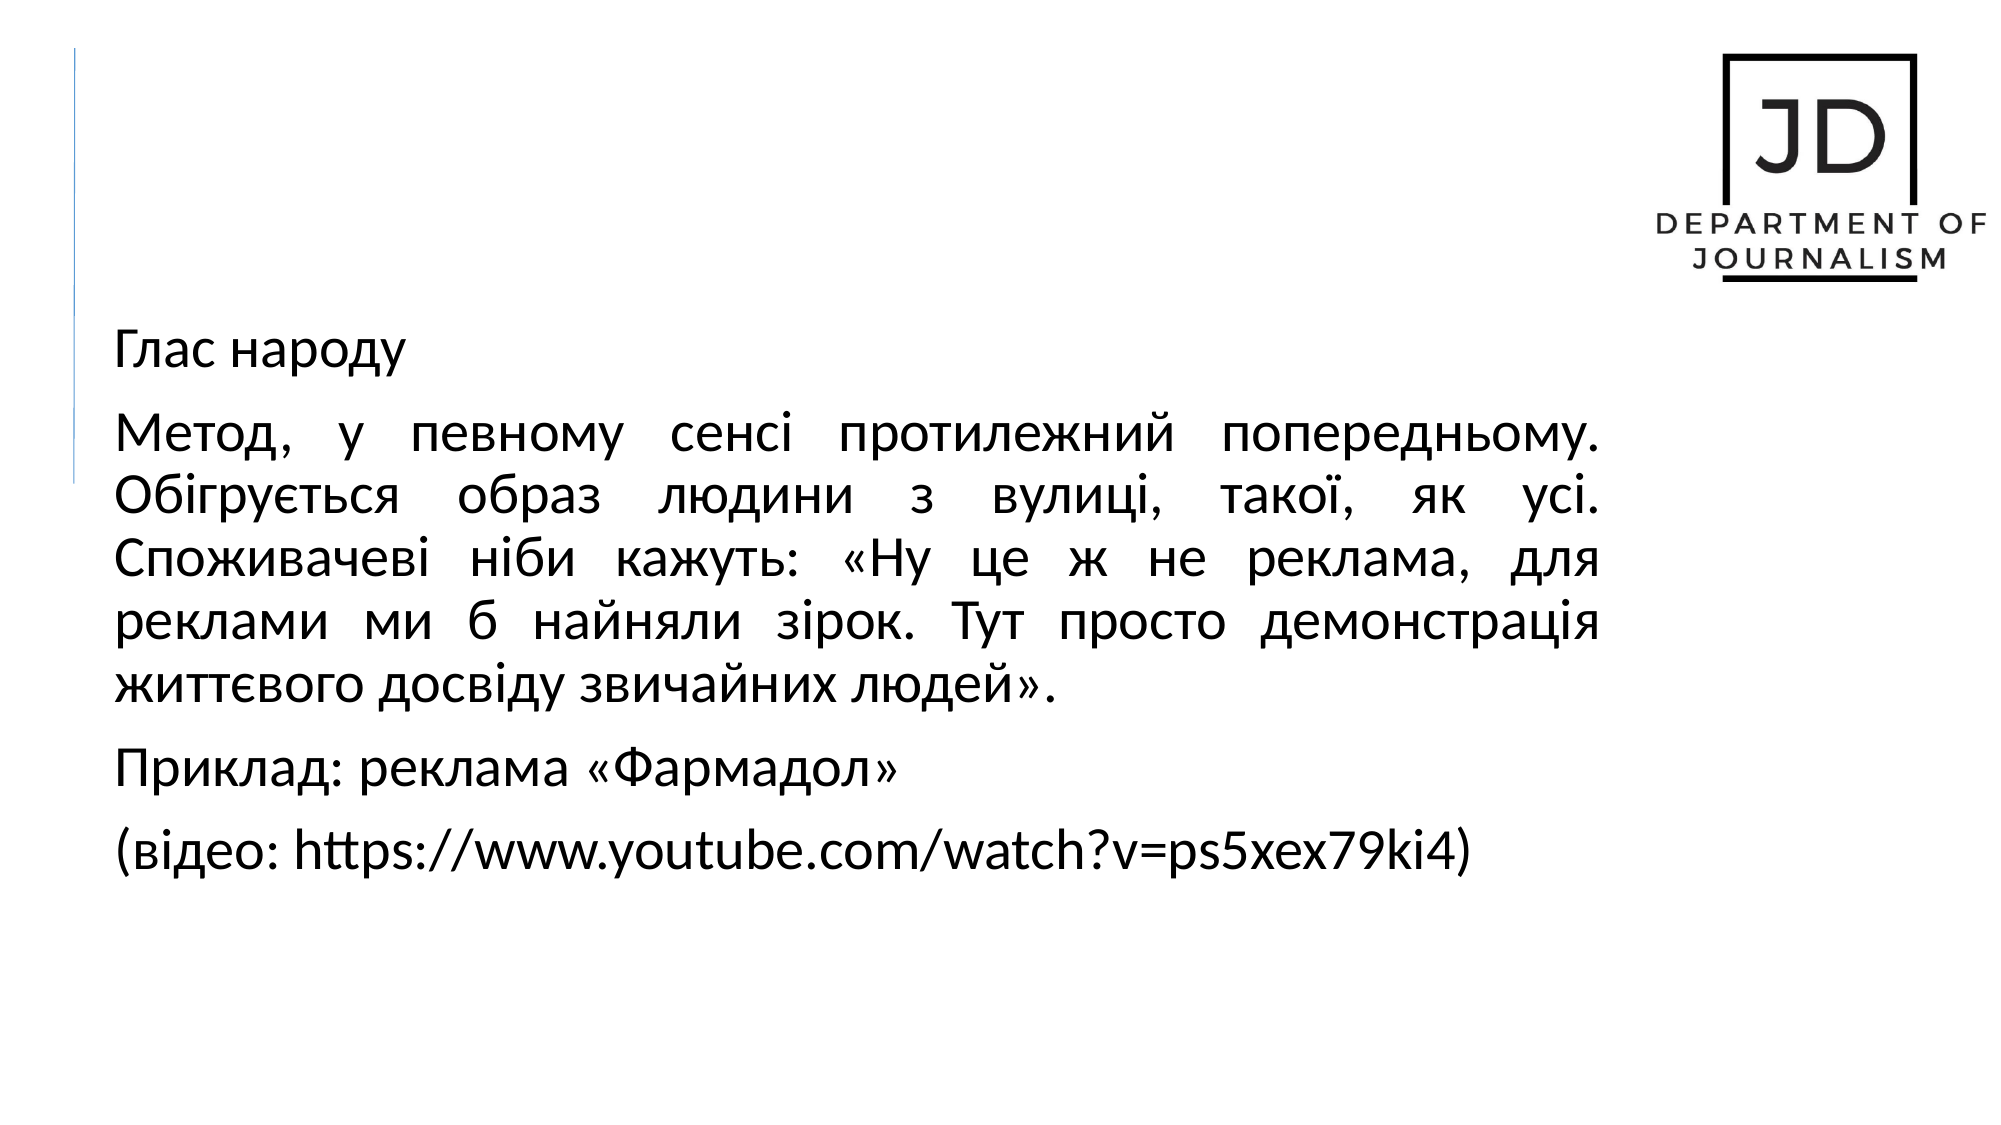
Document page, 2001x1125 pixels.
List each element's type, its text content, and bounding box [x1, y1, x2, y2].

list Глас народу Метод, у певному сенсі протилежний попередньому. Обігрується образ людини з вулиці, такої, як усі. Споживачеві ніби кажуть: «Ну це ж не реклама, для реклами ми б найняли зірок. Тут просто демонстрація життєвого досвіду звичайних людей». Приклад: реклама «Фармадол» (відео: https://www.youtube.com/watch?v=ps5xex79ki4) [99, 309, 1617, 1096]
picture [1641, 0, 2000, 358]
